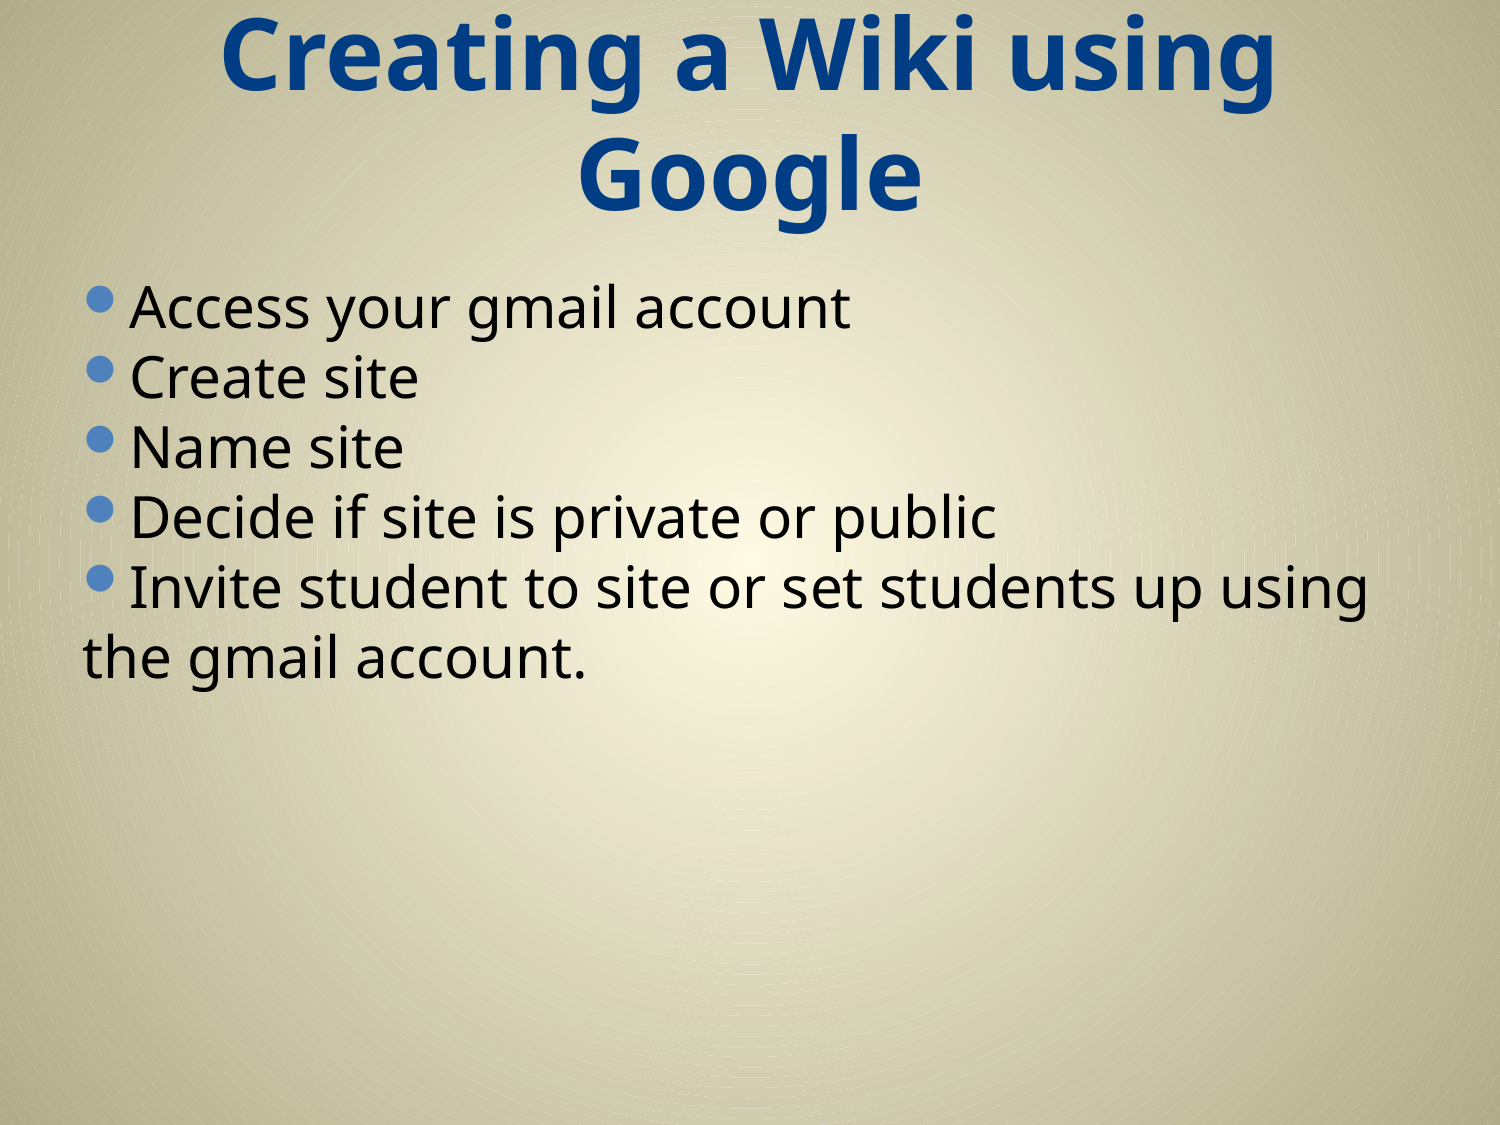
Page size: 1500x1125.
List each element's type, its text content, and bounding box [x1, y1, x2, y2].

list Access your gmail account Create site Name site Decide if site is private or public Invite student to site or set students up using the gmail account. [75, 262, 1425, 1005]
title Creating a Wiki using Google [75, 50, 1425, 238]
